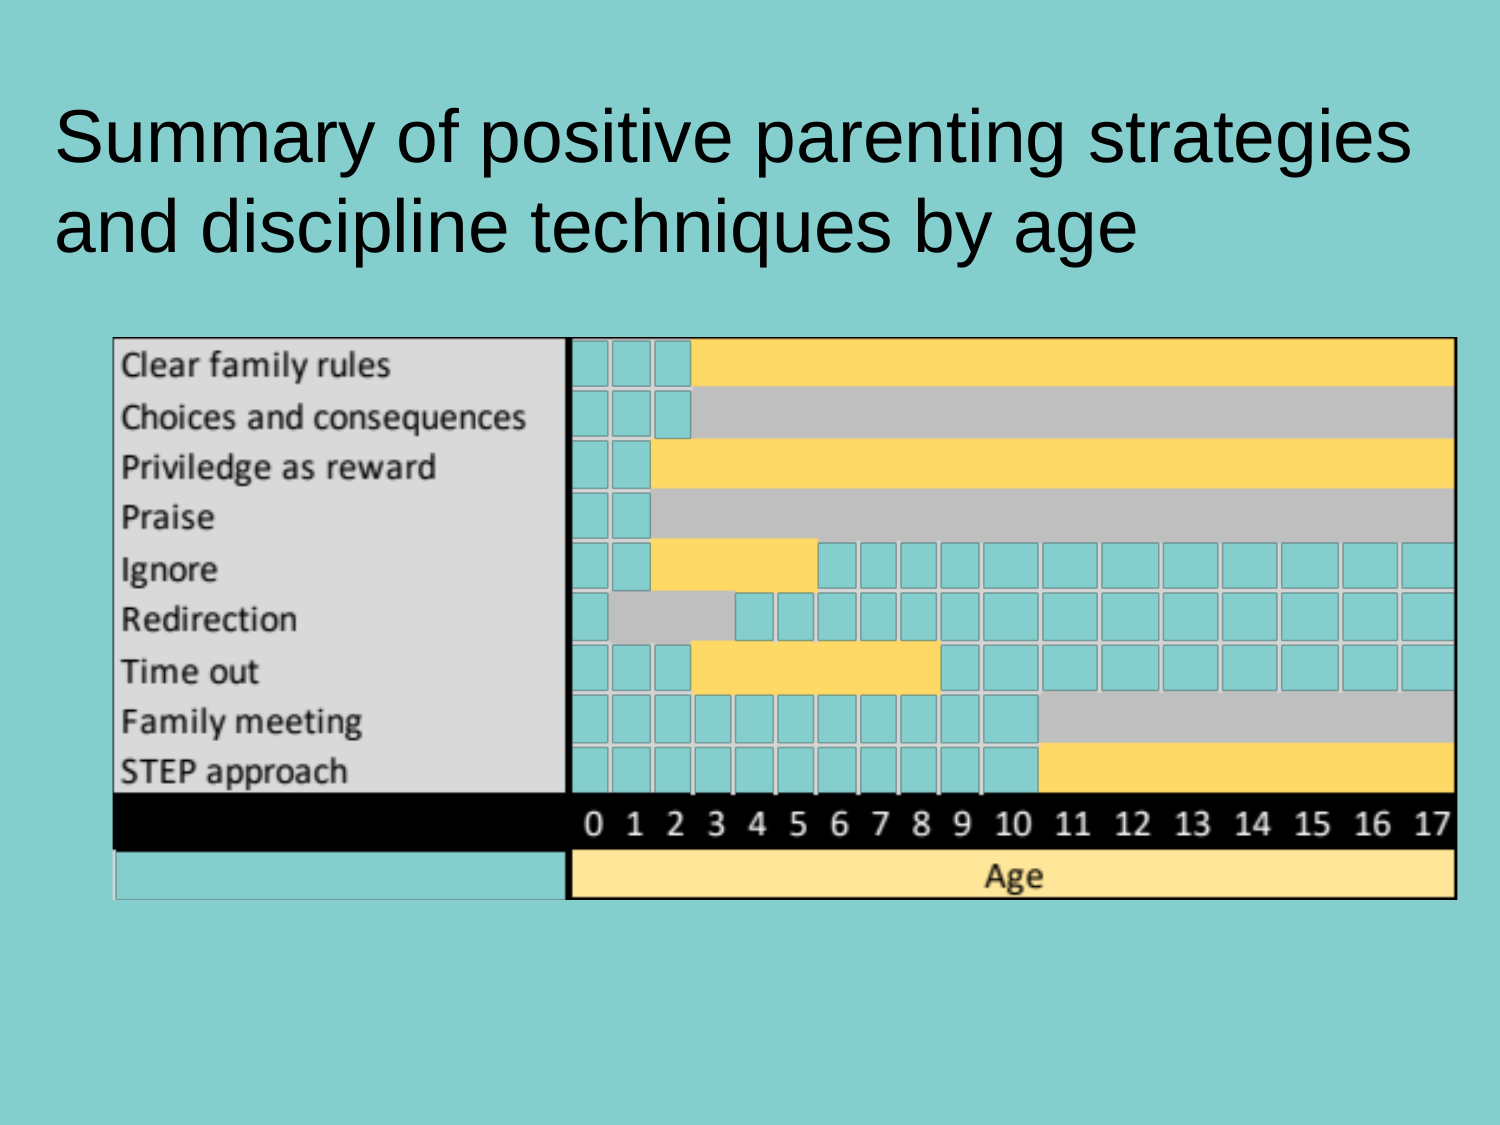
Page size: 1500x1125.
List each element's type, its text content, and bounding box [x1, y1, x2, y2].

title Summary of positive parenting strategies and discipline techniques by age [55, 87, 1418, 288]
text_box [112, 337, 1458, 901]
